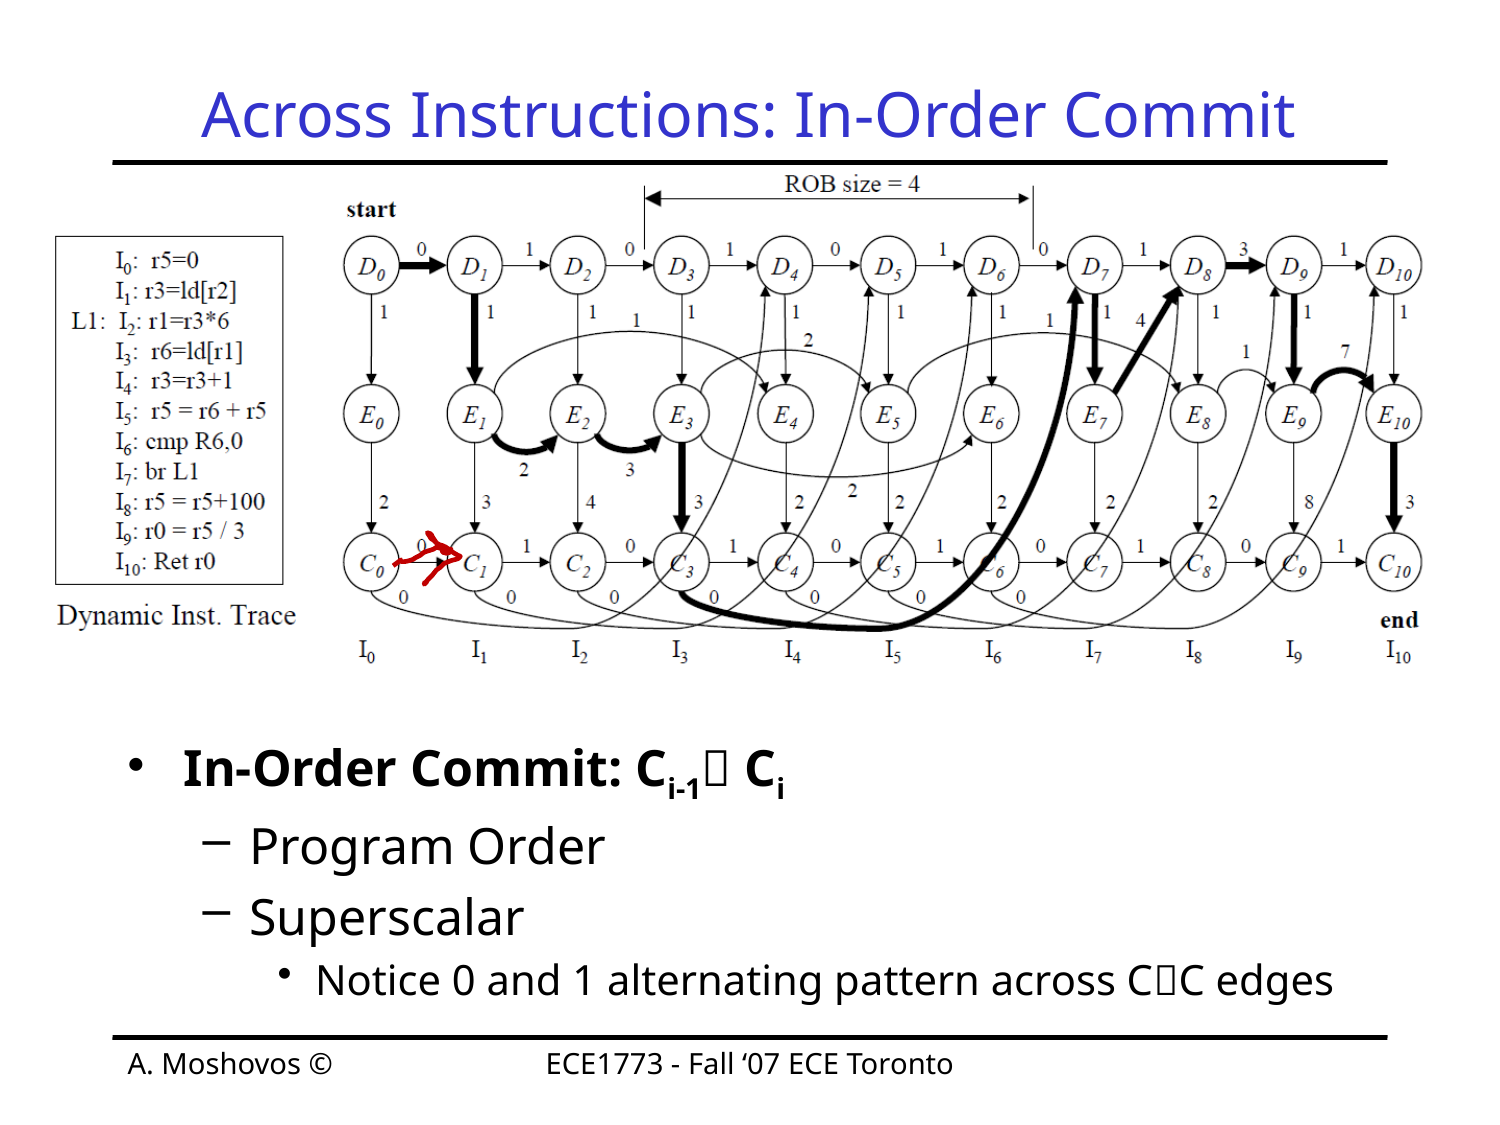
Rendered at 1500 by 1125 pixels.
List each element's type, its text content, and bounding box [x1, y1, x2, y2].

list In-Order Commit: Ci-1 Ci Program Order Superscalar Notice 0 and 1 alternating pattern across CC edges [112, 729, 1388, 1026]
footer ECE1773 - Fall ‘07 ECE Toronto [487, 1037, 1013, 1101]
title Across Instructions: In-Order Commit [112, 62, 1388, 163]
picture [1, 169, 1487, 679]
slide_number A. Moshovos © [112, 1037, 426, 1101]
